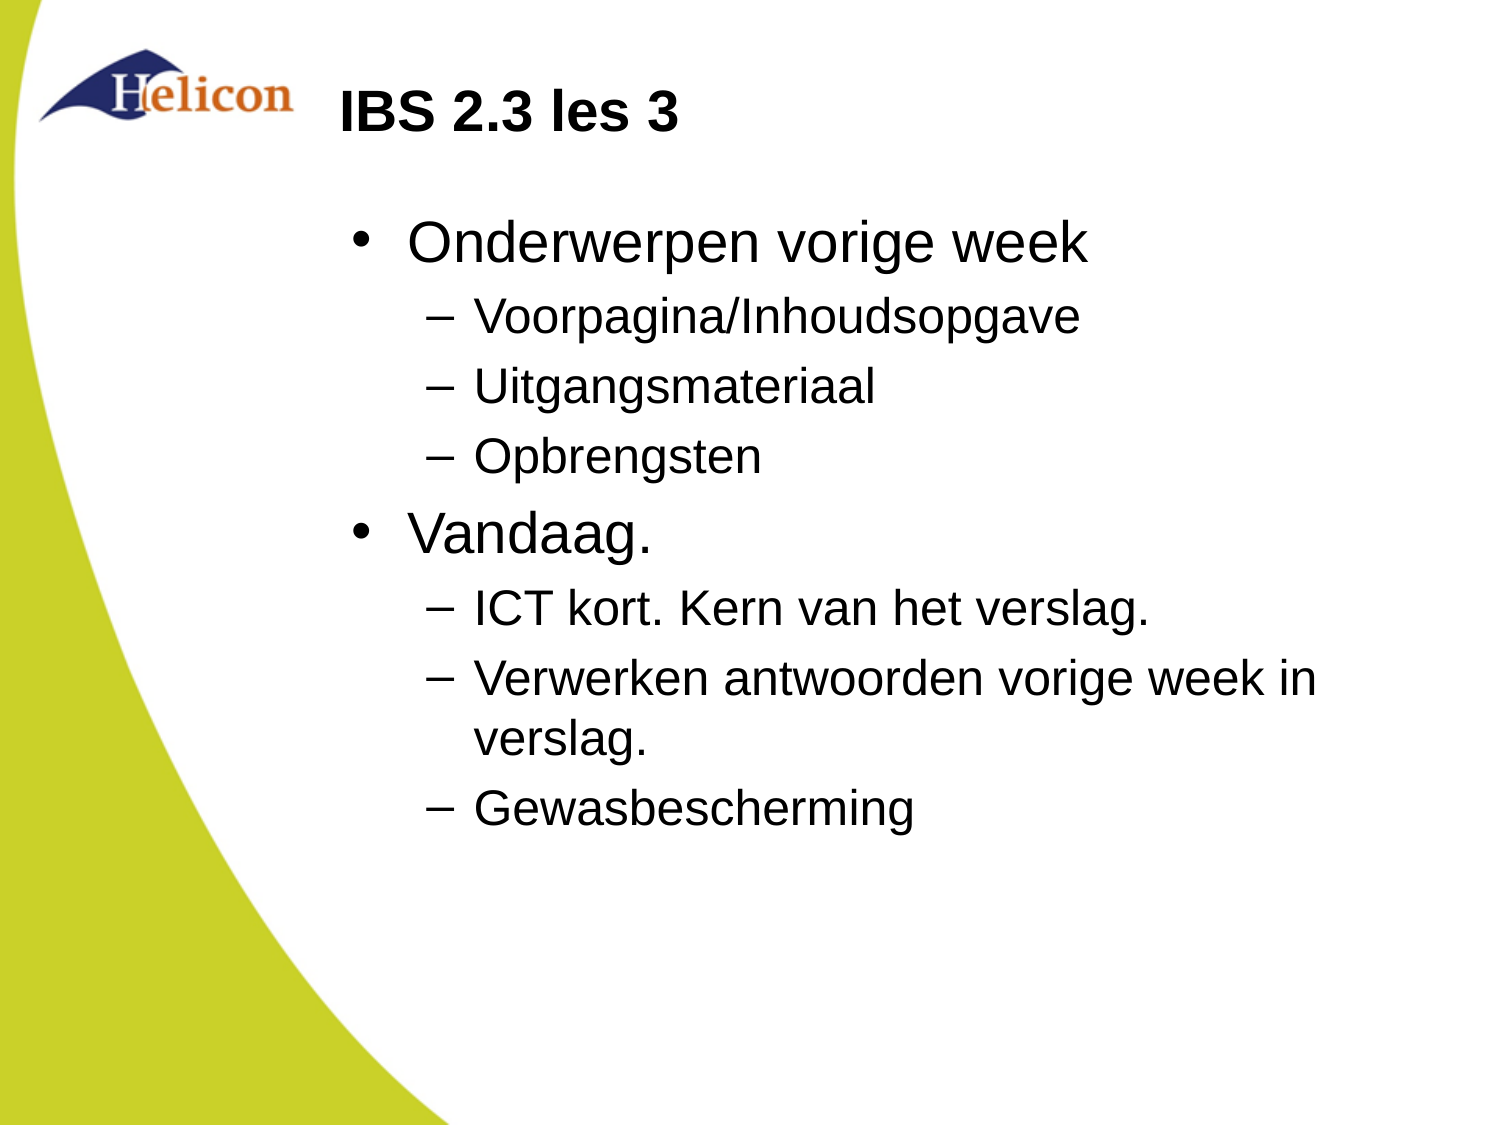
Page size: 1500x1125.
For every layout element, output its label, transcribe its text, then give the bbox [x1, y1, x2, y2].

picture [0, 0, 1500, 1125]
title IBS 2.3 les 3 [324, 54, 1415, 161]
list Onderwerpen vorige week Voorpagina/Inhoudsopgave Uitgangsmateriaal Opbrengsten Vandaag. ICT kort. Kern van het verslag. Verwerken antwoorden vorige week in verslag. Gewasbescherming [336, 196, 1425, 1005]
